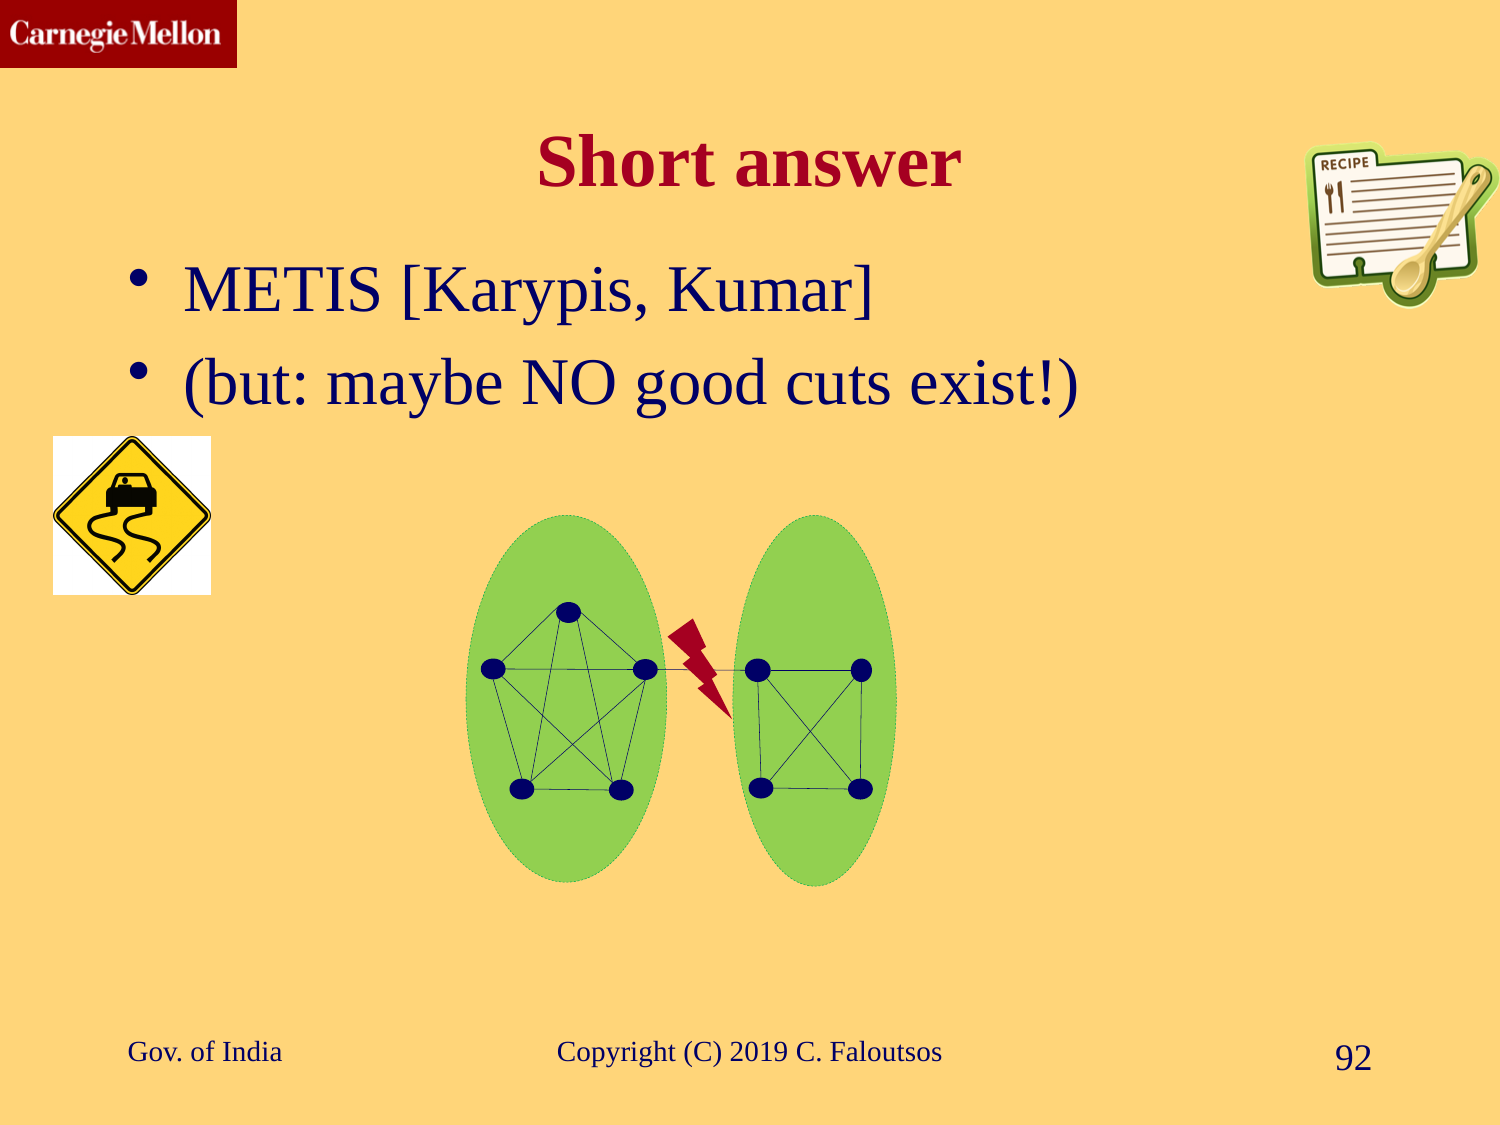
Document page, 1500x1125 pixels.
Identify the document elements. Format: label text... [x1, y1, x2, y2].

picture [0, 0, 237, 68]
slide_number Gov. of India [112, 1024, 426, 1101]
footer Copyright (C) 2019 C. Faloutsos [512, 1024, 988, 1101]
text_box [480, 601, 874, 801]
list METIS [Karypis, Kumar] (but: maybe NO good cuts exist!) [112, 237, 1388, 1001]
slide_number 92 [1074, 1024, 1388, 1101]
picture [52, 436, 211, 595]
title Short answer [112, 99, 1388, 213]
picture [1303, 141, 1500, 309]
